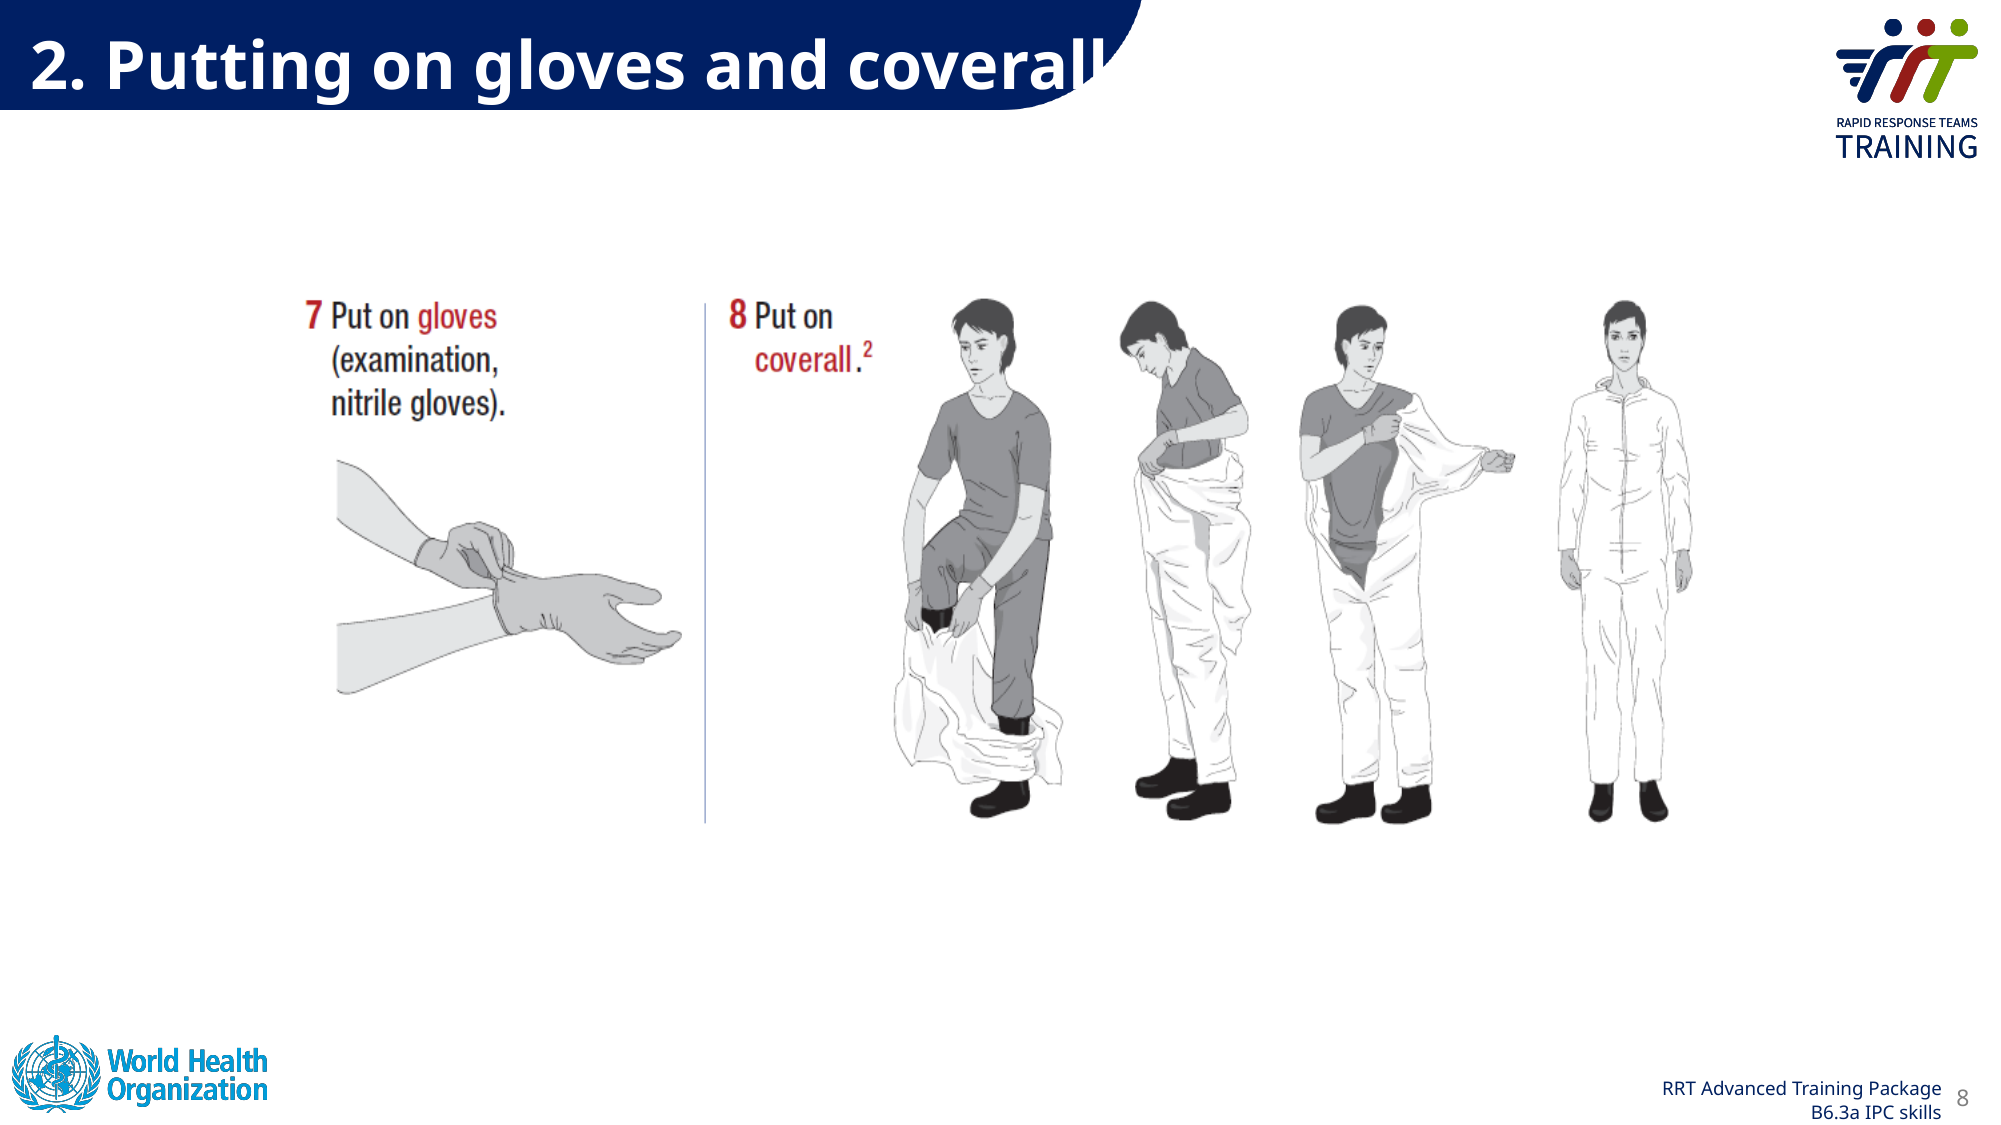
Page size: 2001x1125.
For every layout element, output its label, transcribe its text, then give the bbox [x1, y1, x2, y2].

picture [1835, 19, 1978, 167]
picture [59, 1035, 267, 1113]
picture [46, 1056, 54, 1062]
picture [34, 1054, 43, 1078]
picture [36, 1088, 78, 1105]
picture [0, 0, 1146, 110]
text_box 2. Putting on gloves and coverall [22, 15, 1490, 122]
picture [22, 1062, 26, 1077]
picture [286, 284, 1714, 841]
picture [71, 1053, 90, 1091]
picture [12, 1083, 48, 1113]
picture [12, 1035, 54, 1068]
picture [30, 1083, 37, 1091]
picture [40, 1062, 47, 1070]
picture [50, 1108, 62, 1113]
picture [24, 1054, 36, 1087]
